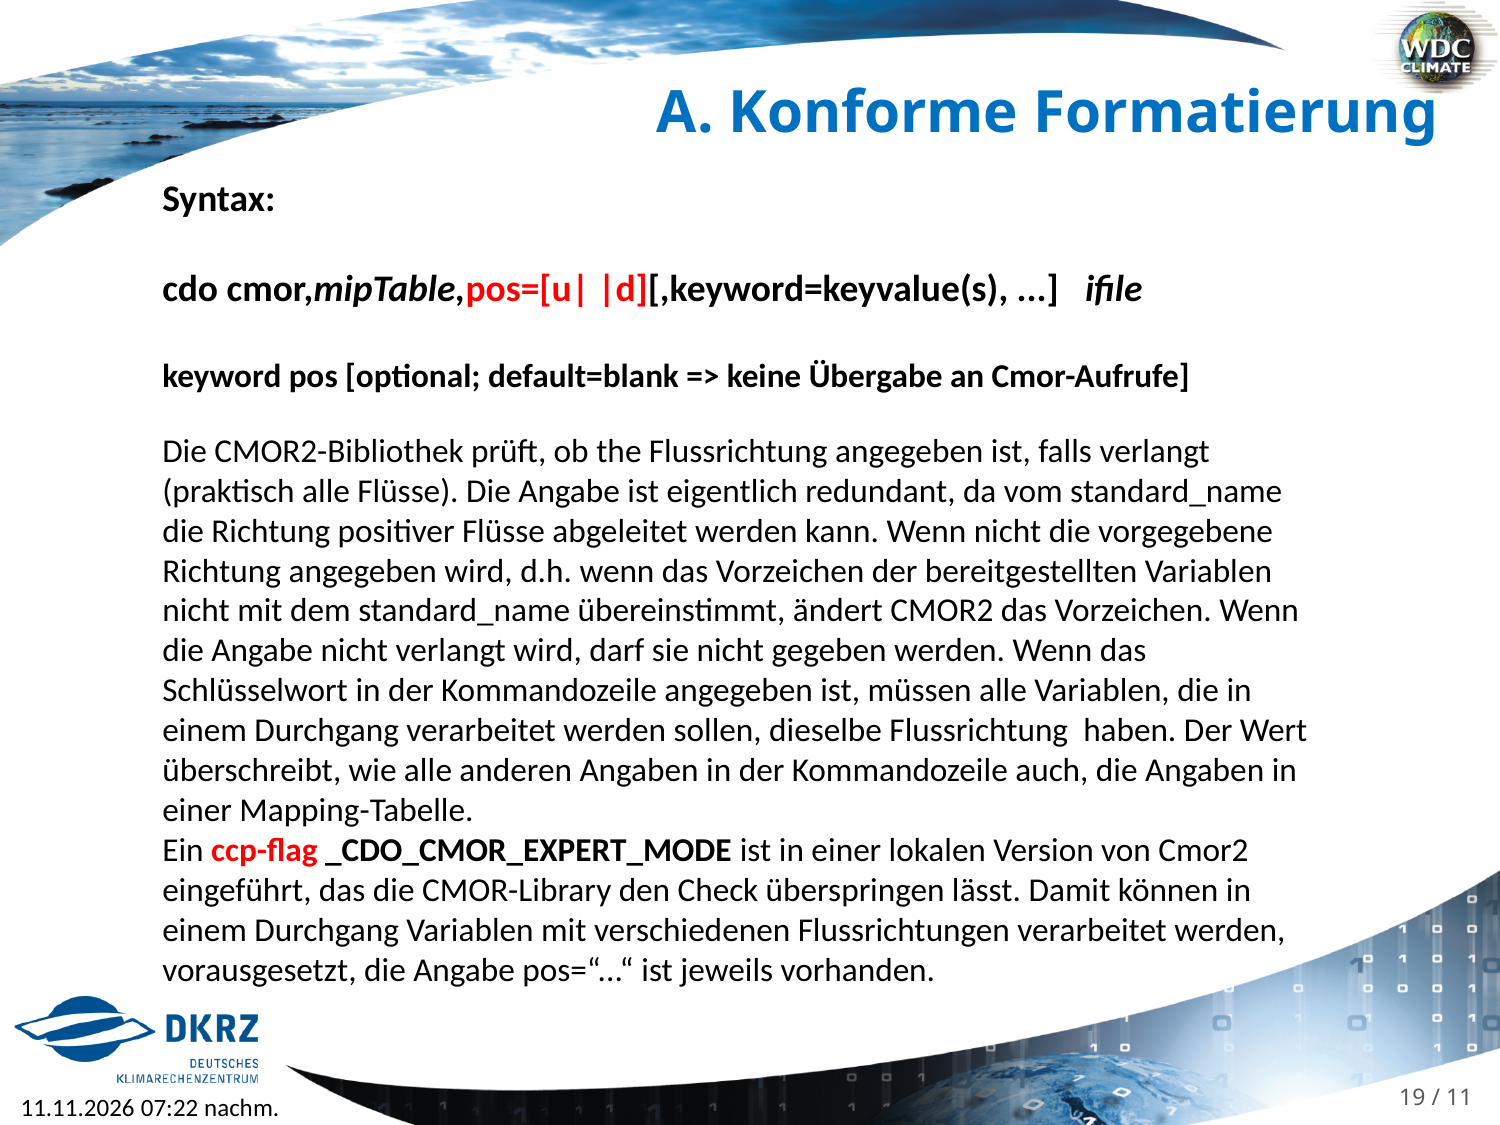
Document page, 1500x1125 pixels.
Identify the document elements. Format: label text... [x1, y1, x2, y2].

picture [14, 996, 258, 1083]
text_box Syntax: cdo cmor,mipTable,pos=[u| |d][,keyword=keyvalue(s), ...] ifile keyword pos [optional; default=blank => keine Übergabe an Cmor-Aufrufe] Die CMOR2-Bibliothek prüft, ob the Flussrichtung angegeben ist, falls verlangt (praktisch alle Flüsse). Die Angabe ist eigentlich redundant, da vom standard_name die Richtung positiver Flüsse abgeleitet werden kann. Wenn nicht die vorgegebene Richtung angegeben wird, d.h. wenn das Vorzeichen der bereitgestellten Variablen nicht mit dem standard_name übereinstimmt, ändert CMOR2 das Vorzeichen. Wenn die Angabe nicht verlangt wird, darf sie nicht gegeben werden. Wenn das Schlüsselwort in der Kommandozeile angegeben ist, müssen alle Variablen, die in einem Durchgang verarbeitet werden sollen, dieselbe Flussrichtung haben. Der Wert überschreibt, wie alle anderen Angaben in der Kommandozeile auch, die Angaben in einer Mapping-Tabelle. Ein ccp-flag _CDO_CMOR_EXPERT_MODE ist in einer lokalen Version von Cmor2 eingeführt, das die CMOR-Library den Check überspringen lässt. Damit können in einem Durchgang Variablen mit verschiedenen Flussrichtungen verarbeitet werden, vorausgesetzt, die Angabe pos=“...“ ist jeweils vorhanden. [147, 166, 1335, 996]
text_box A. Konforme Formatierung [177, 66, 1453, 152]
picture [0, 0, 1288, 246]
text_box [507, 851, 659, 1003]
picture [1371, 0, 1500, 94]
picture [285, 867, 1500, 1125]
